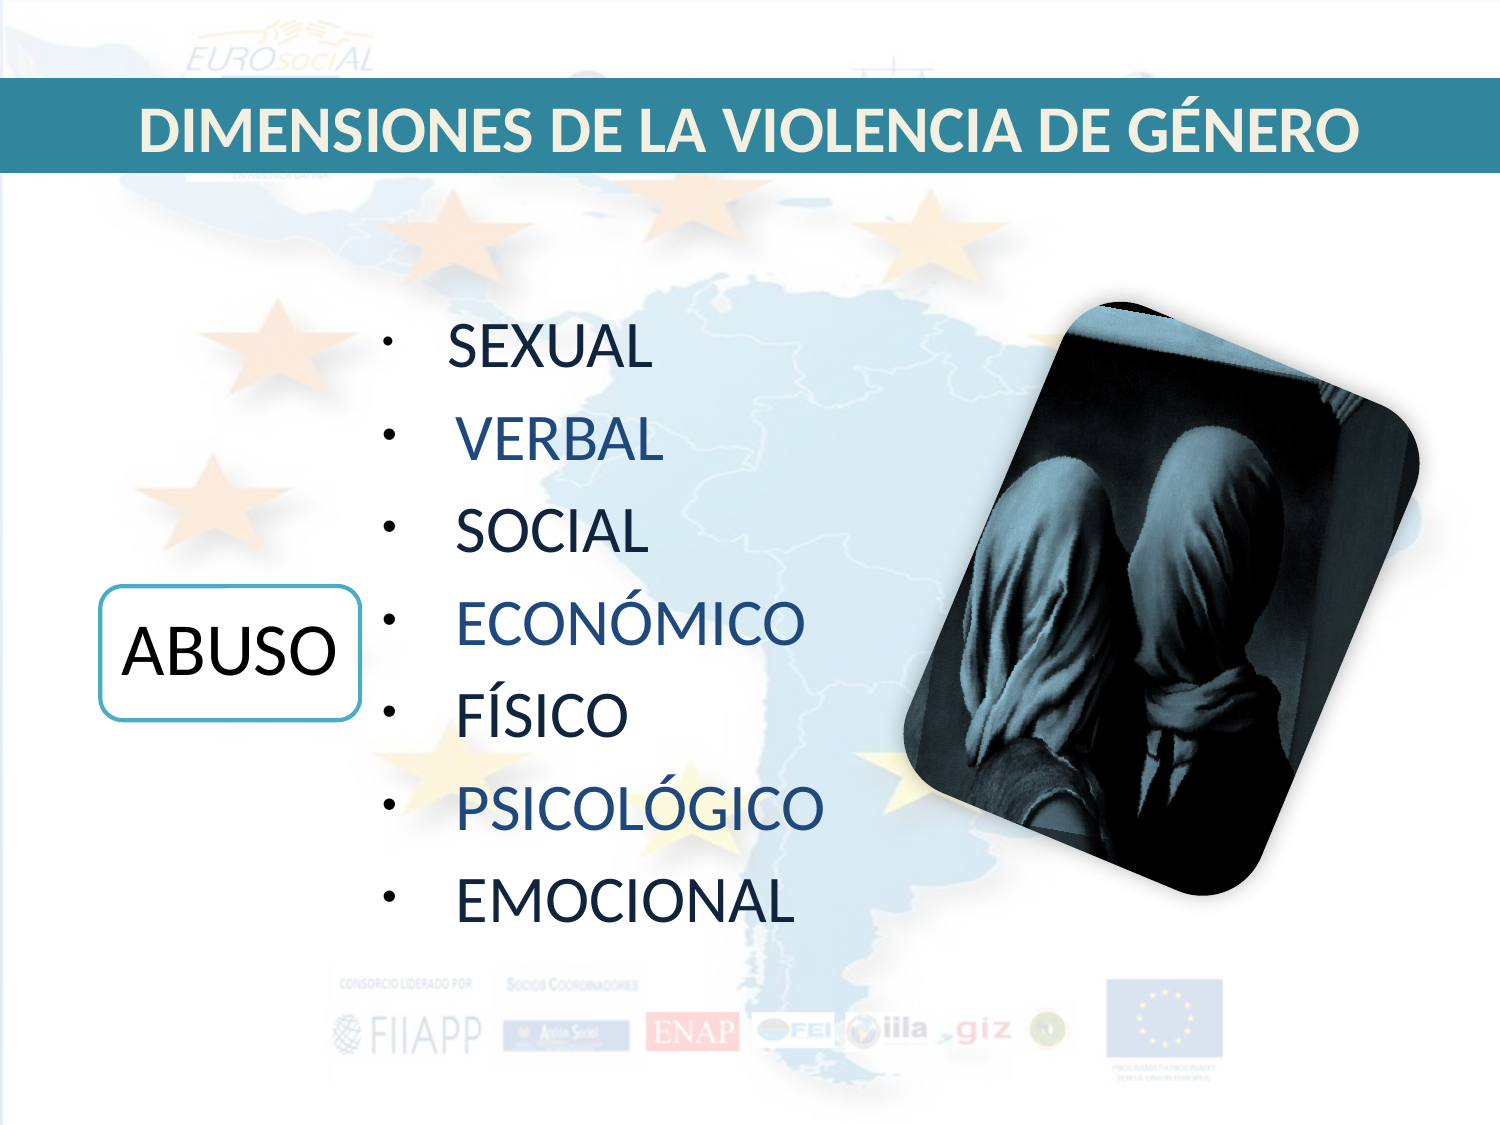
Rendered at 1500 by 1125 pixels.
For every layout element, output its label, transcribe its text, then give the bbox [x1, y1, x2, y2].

text_box SEXUAL VERBAL SOCIAL ECONÓMICO FÍSICO PSICOLÓGICO EMOCIONAL [123, 258, 1395, 944]
picture [970, 335, 1353, 863]
text_box DIMENSIONES DE LA VIOLENCIA DE GÉNERO [0, 78, 1500, 173]
text_box ABUSO [98, 584, 363, 723]
